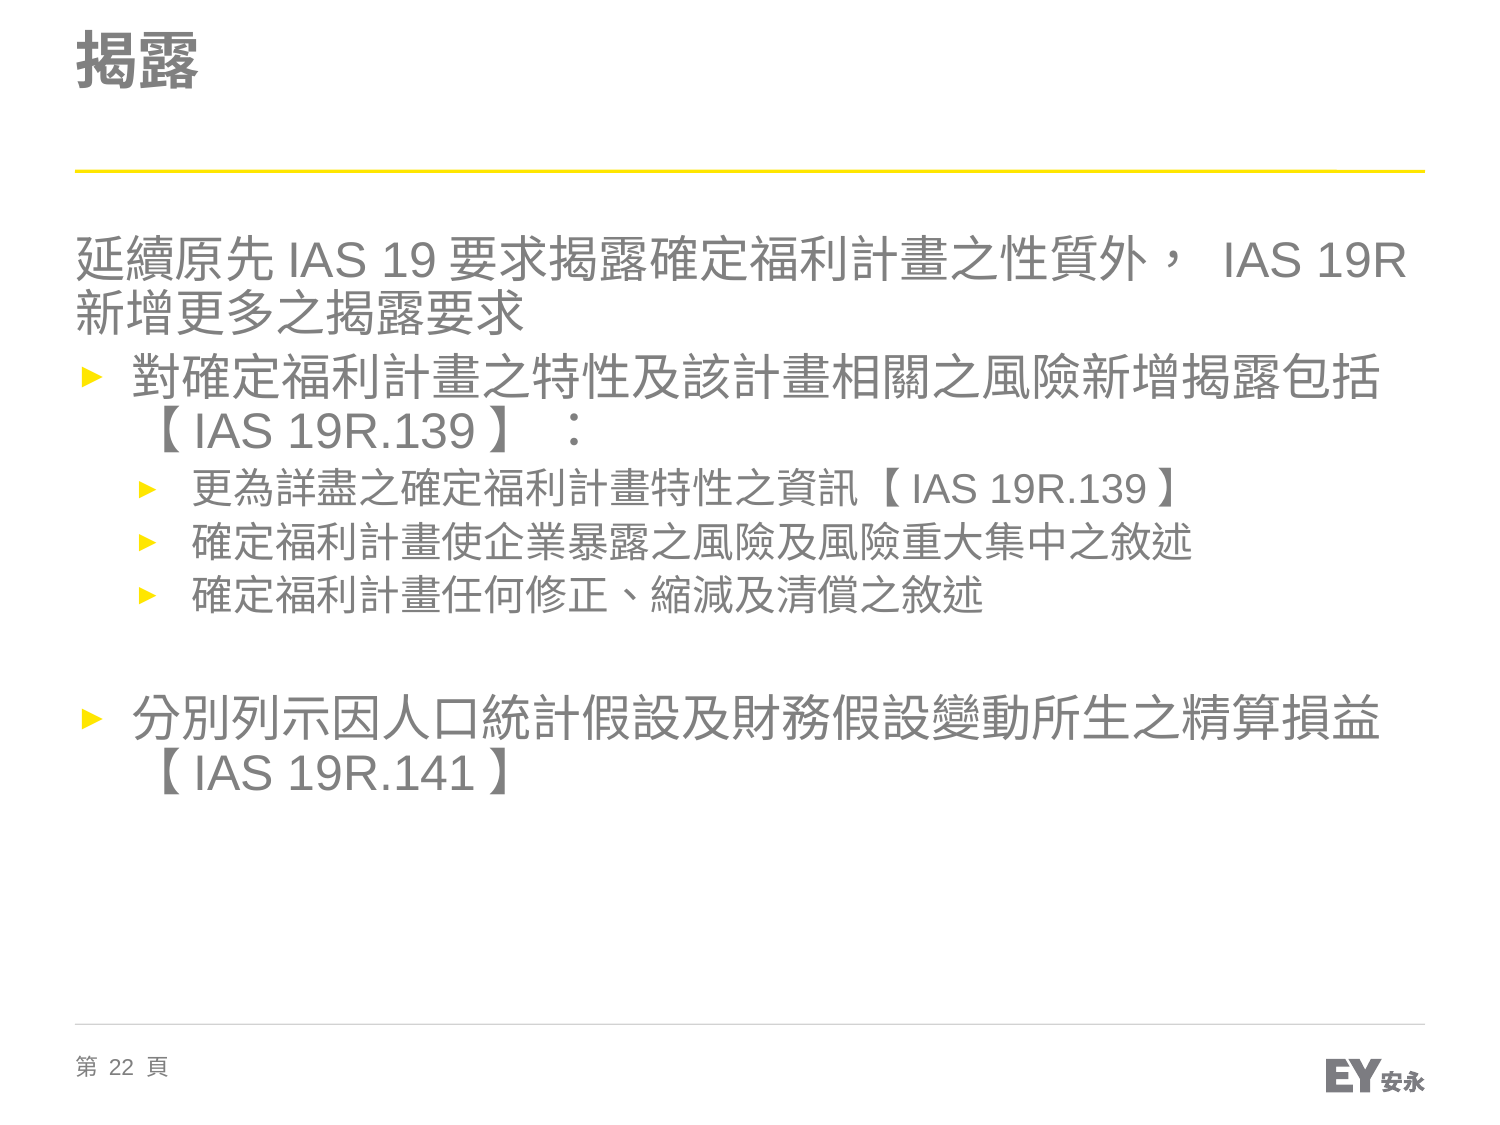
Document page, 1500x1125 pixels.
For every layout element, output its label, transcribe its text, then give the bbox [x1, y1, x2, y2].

list 延續原先IAS 19要求揭露確定福利計畫之性質外， IAS 19R新增更多之揭露要求 對確定福利計畫之特性及該計畫相關之風險新增揭露包括【IAS 19R.139】 ： 更為詳盡之確定福利計畫特性之資訊【IAS 19R.139】 確定福利計畫使企業暴露之風險及風險重大集中之敘述 確定福利計畫任何修正、縮減及清償之敘述 分別列示因人口統計假設及財務假設變動所生之精算損益【IAS 19R.141】 [75, 233, 1425, 1005]
title 揭露 [75, 33, 1425, 175]
